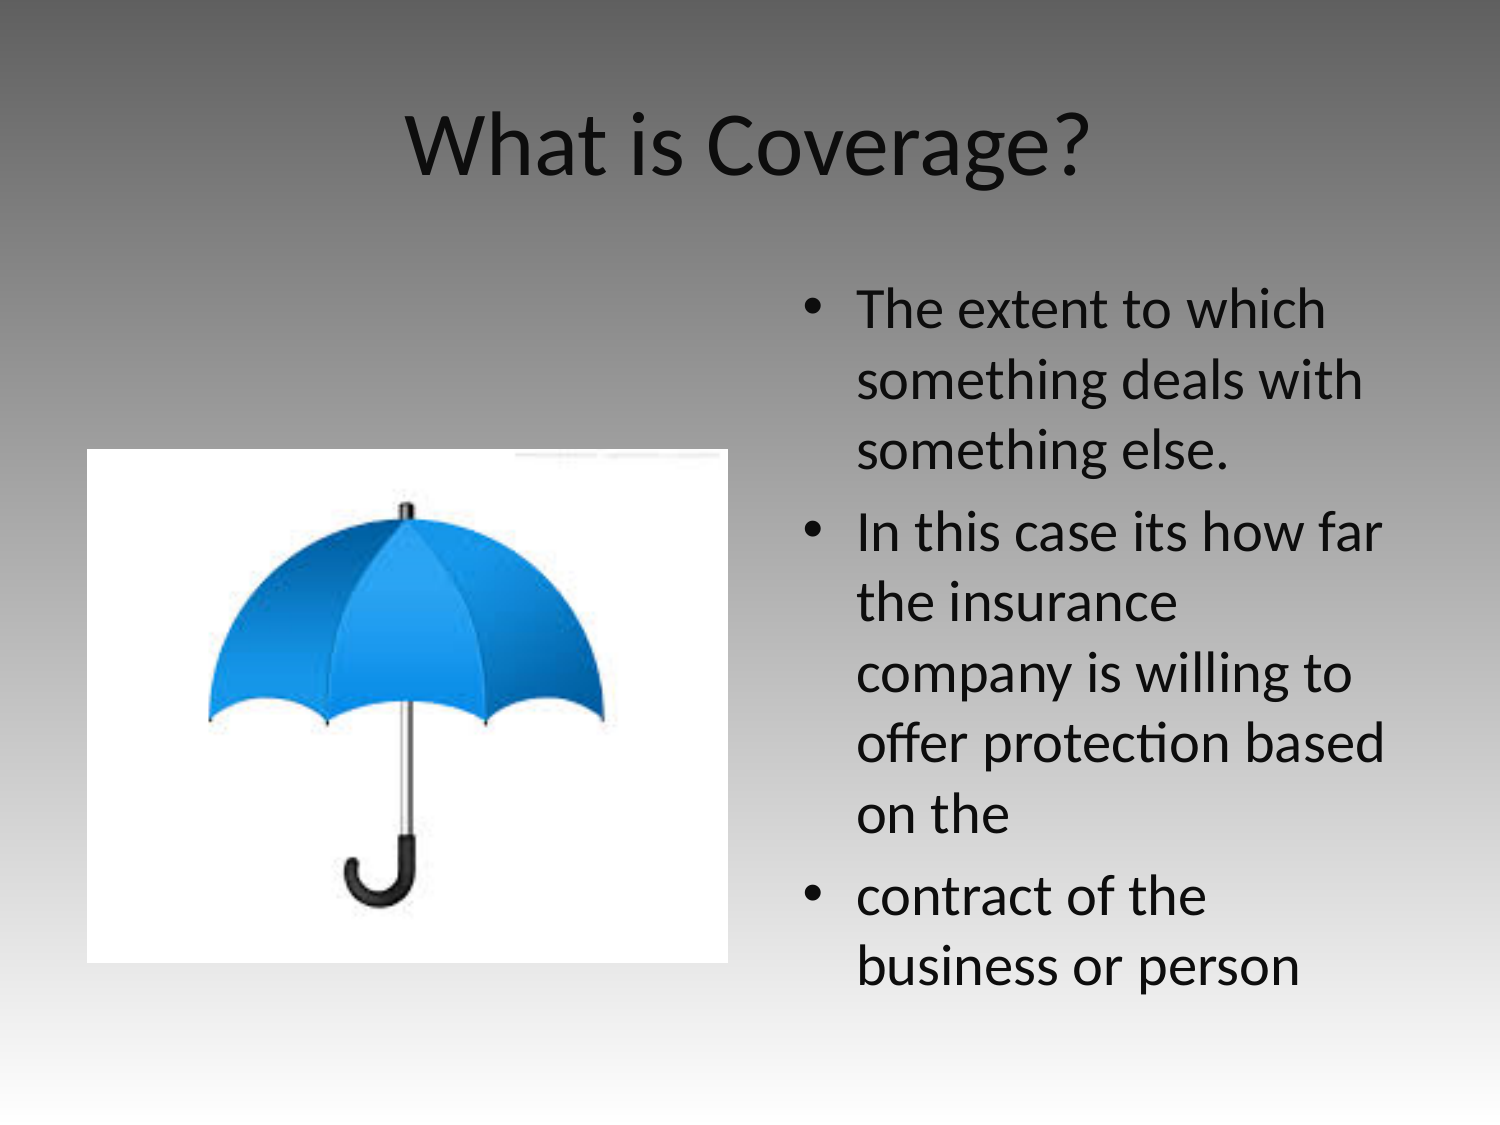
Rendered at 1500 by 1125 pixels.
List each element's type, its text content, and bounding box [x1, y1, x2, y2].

title What is Coverage? [75, 45, 1425, 233]
list The extent to which something deals with something else. In this case its how far the insurance company is willing to offer protection based on the contract of the business or person [787, 262, 1425, 1005]
picture [87, 449, 728, 963]
